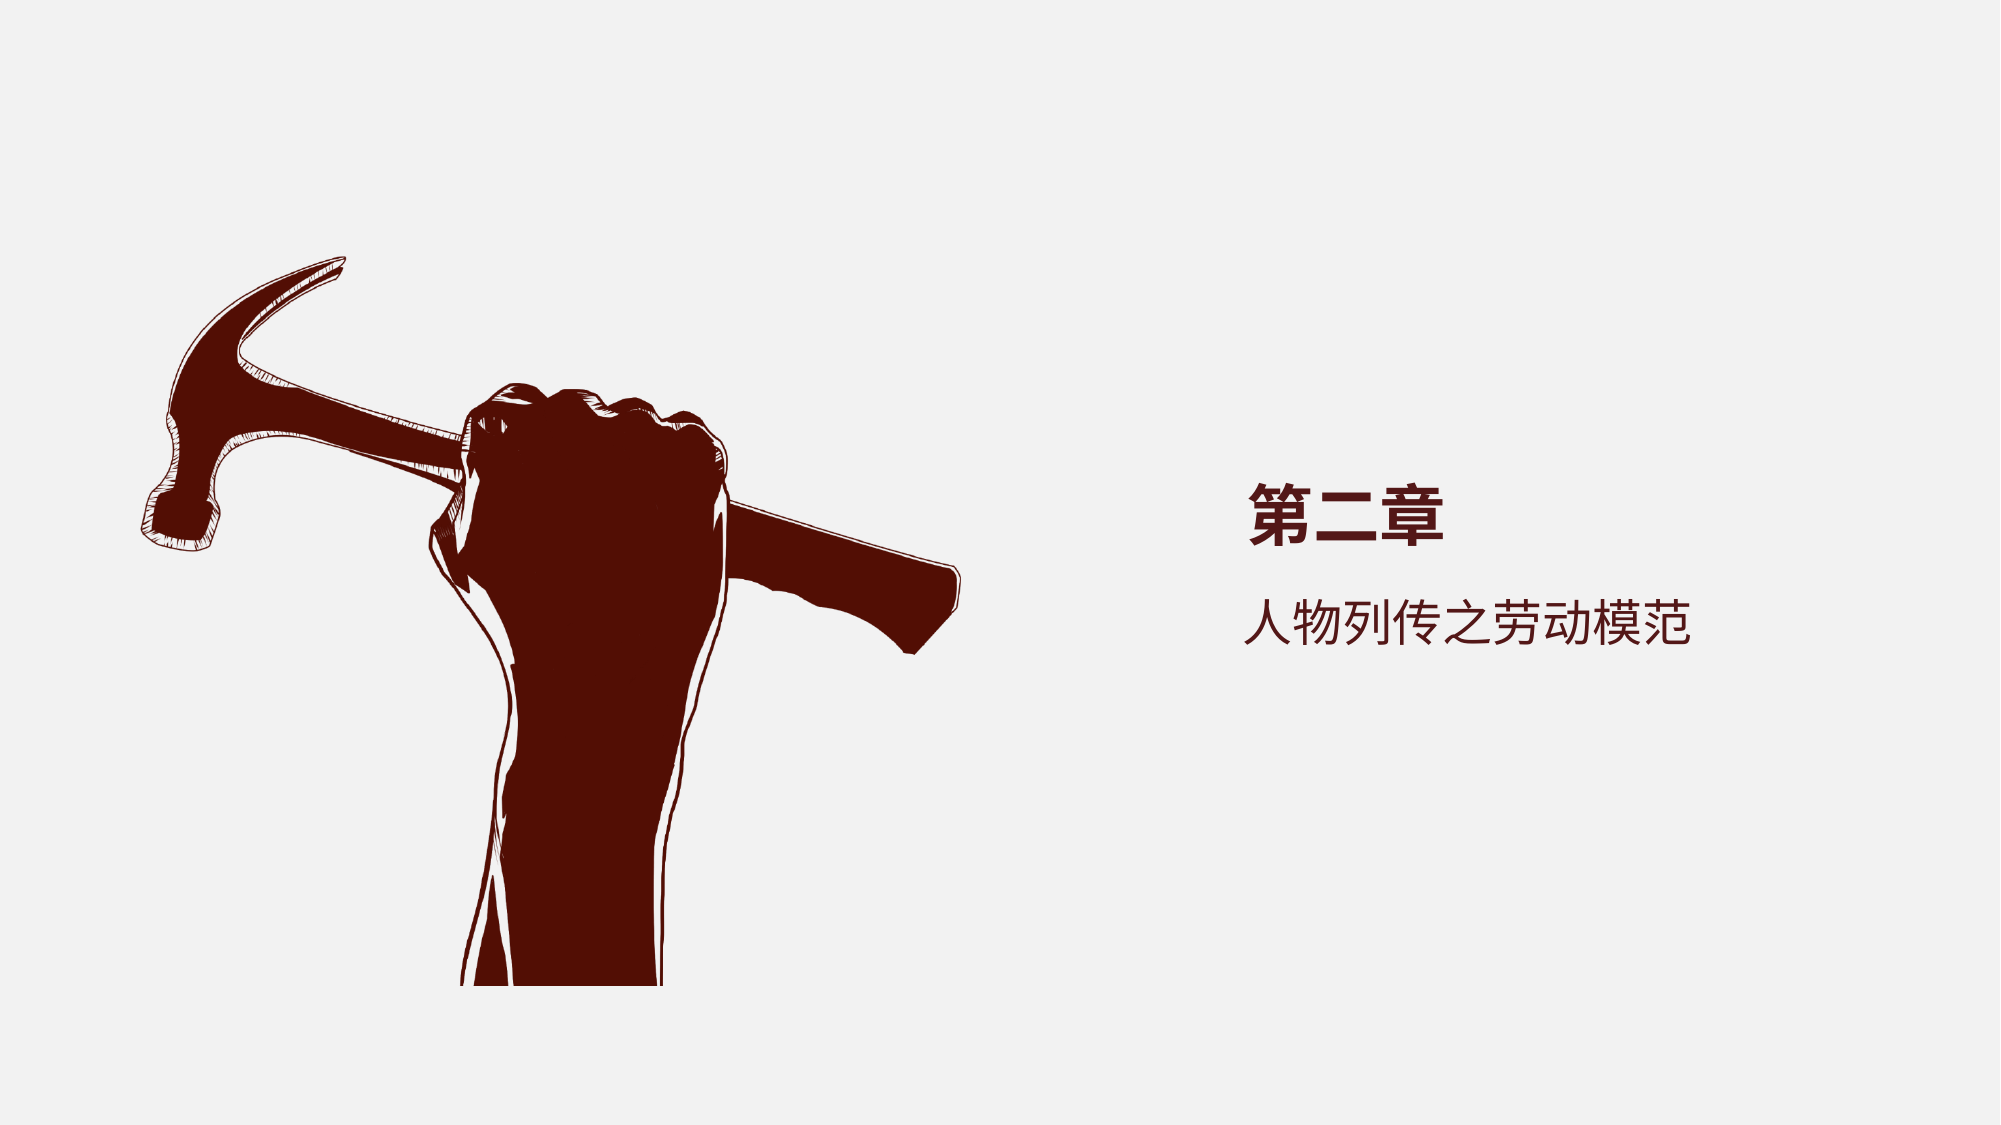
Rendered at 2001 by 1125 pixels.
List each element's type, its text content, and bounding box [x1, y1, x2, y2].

text_box 第二章 [1231, 466, 1477, 562]
text_box 人物列传之劳动模范 [1228, 584, 1879, 659]
picture [130, 139, 967, 986]
